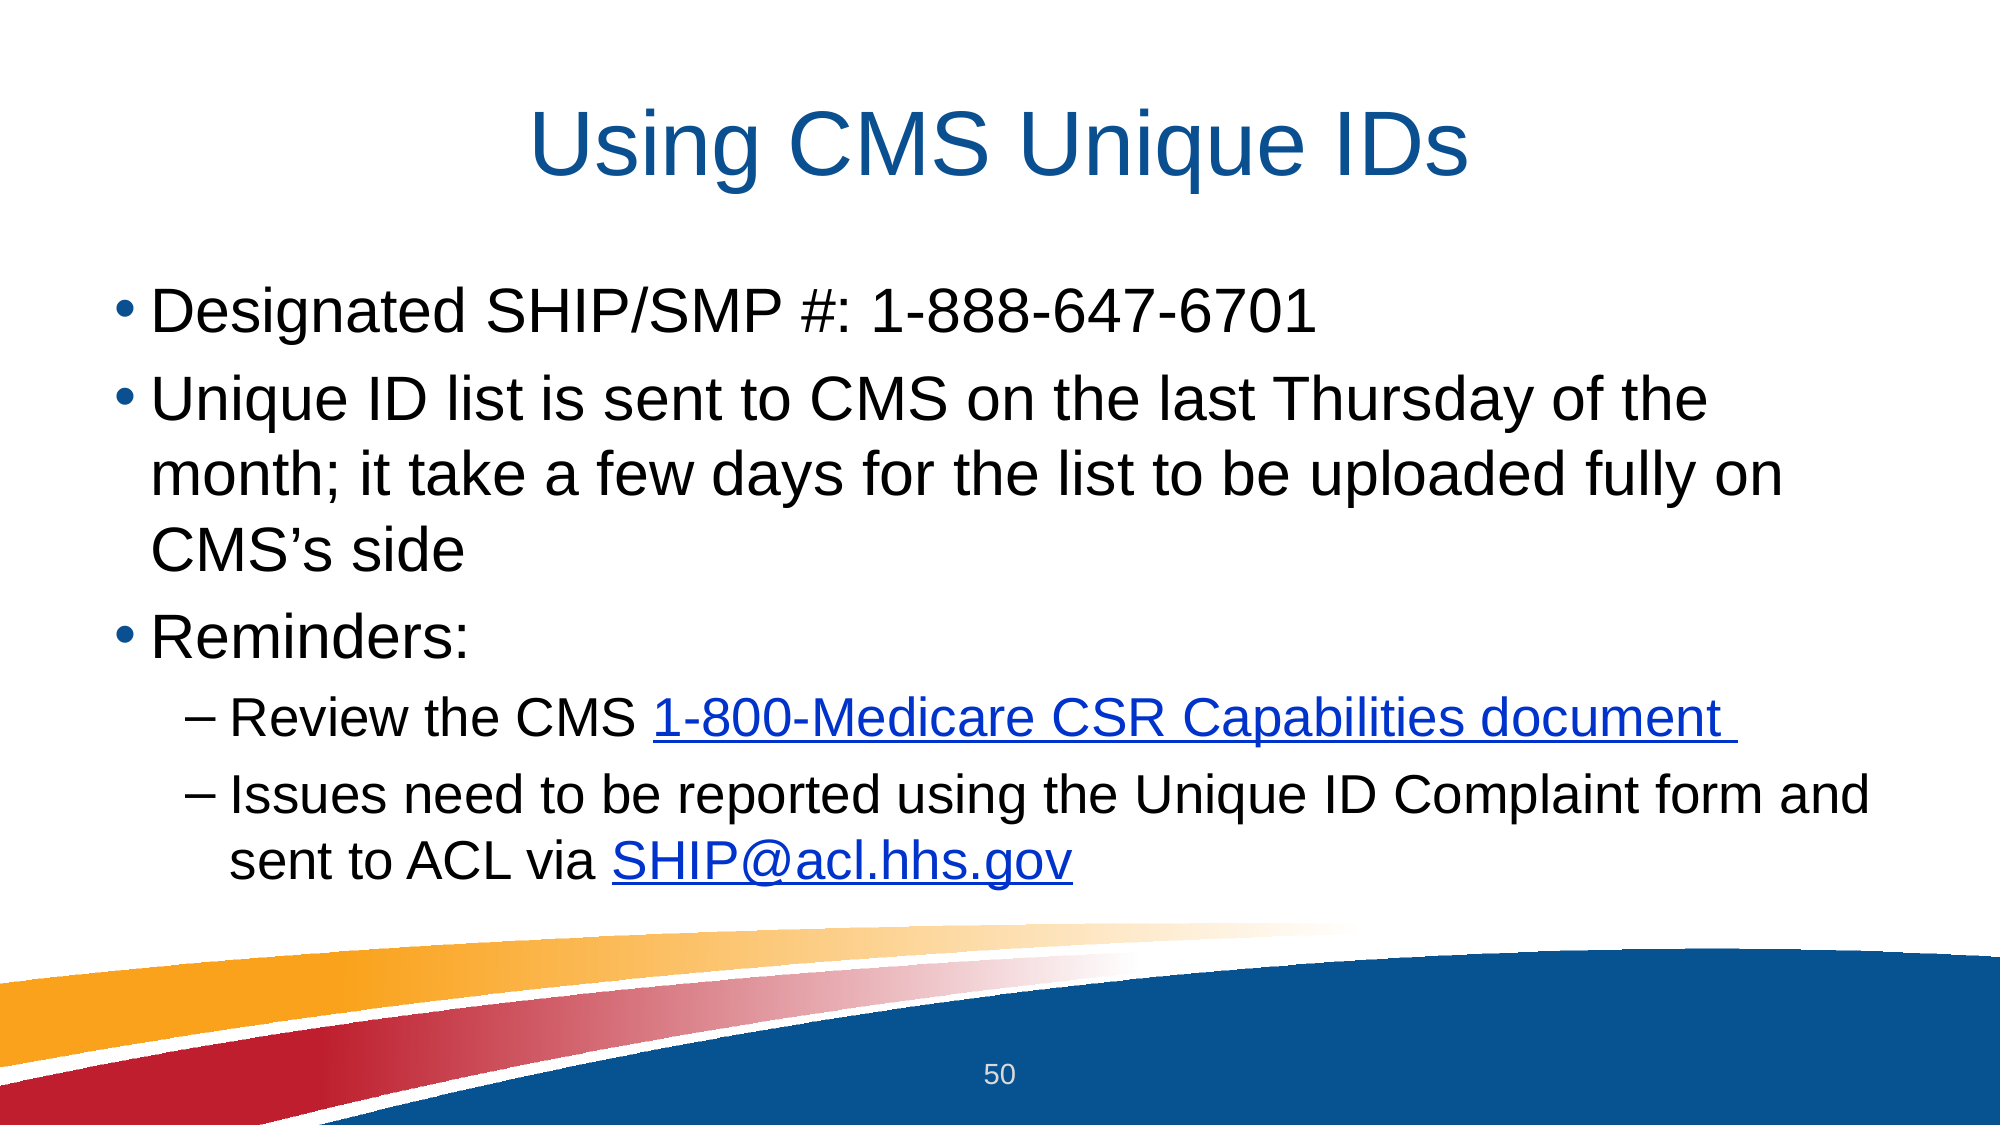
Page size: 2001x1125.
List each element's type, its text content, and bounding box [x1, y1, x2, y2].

title Using CMS Unique IDs [99, 45, 1900, 233]
list Designated SHIP/SMP #: 1-888-647-6701 Unique ID list is sent to CMS on the last Thursday of the month; it take a few days for the list to be uploaded fully on CMS’s side Reminders: Review the CMS 1-800-Medicare CSR Capabilities document Issues need to be reported using the Unique ID Complaint form and sent to ACL via SHIP@acl.hhs.gov [99, 262, 1900, 900]
picture [0, 887, 2000, 1125]
slide_number 50 [766, 1042, 1234, 1103]
